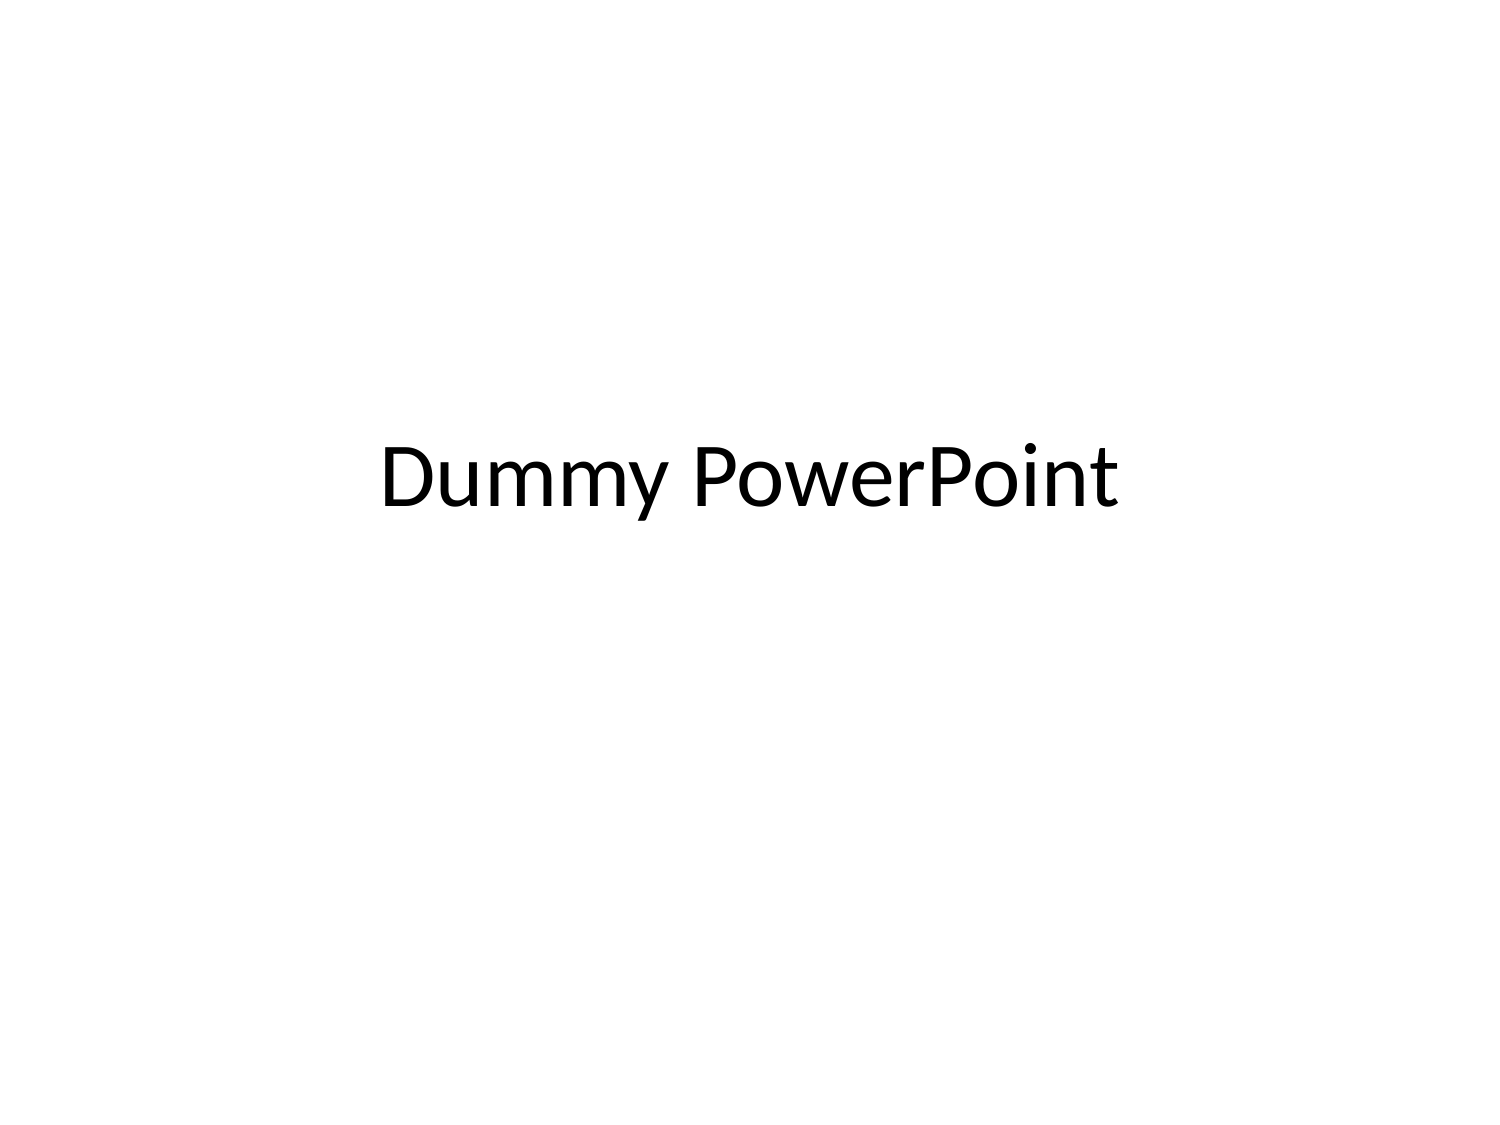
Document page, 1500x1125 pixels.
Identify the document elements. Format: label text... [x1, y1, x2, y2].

title Dummy PowerPoint [112, 349, 1388, 591]
